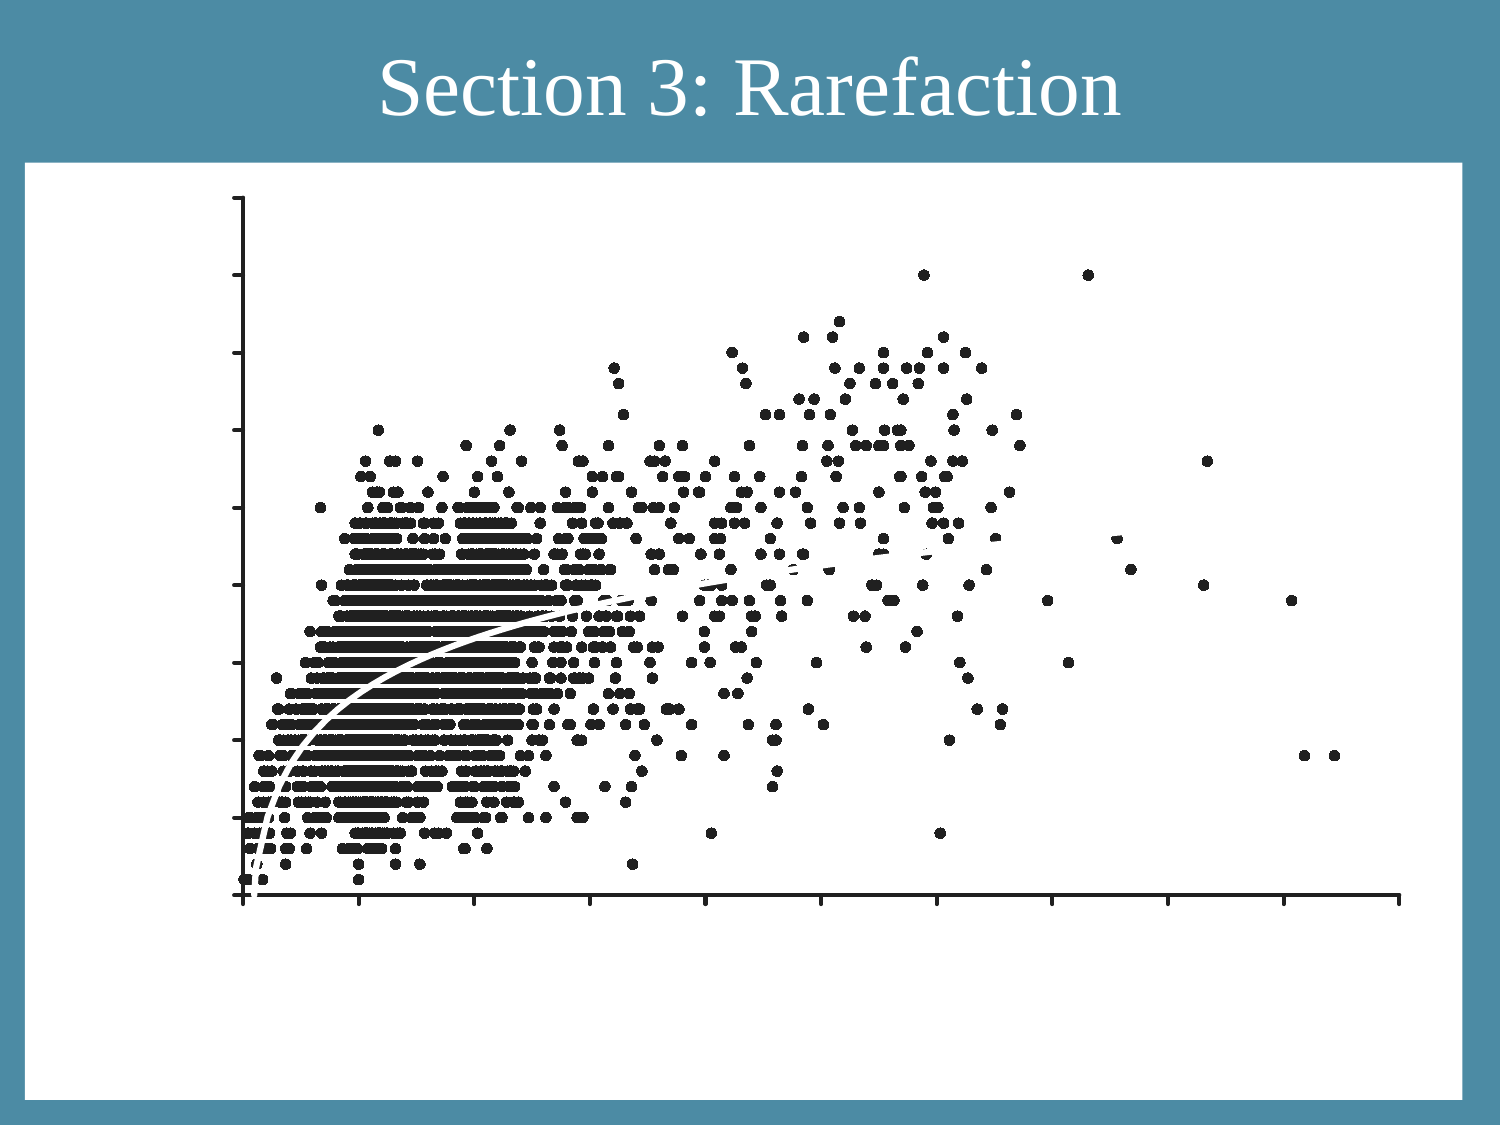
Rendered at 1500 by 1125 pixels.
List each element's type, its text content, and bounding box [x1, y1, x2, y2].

chart [24, 162, 1463, 1101]
title Section 3: Rarefaction [75, 24, 1425, 125]
